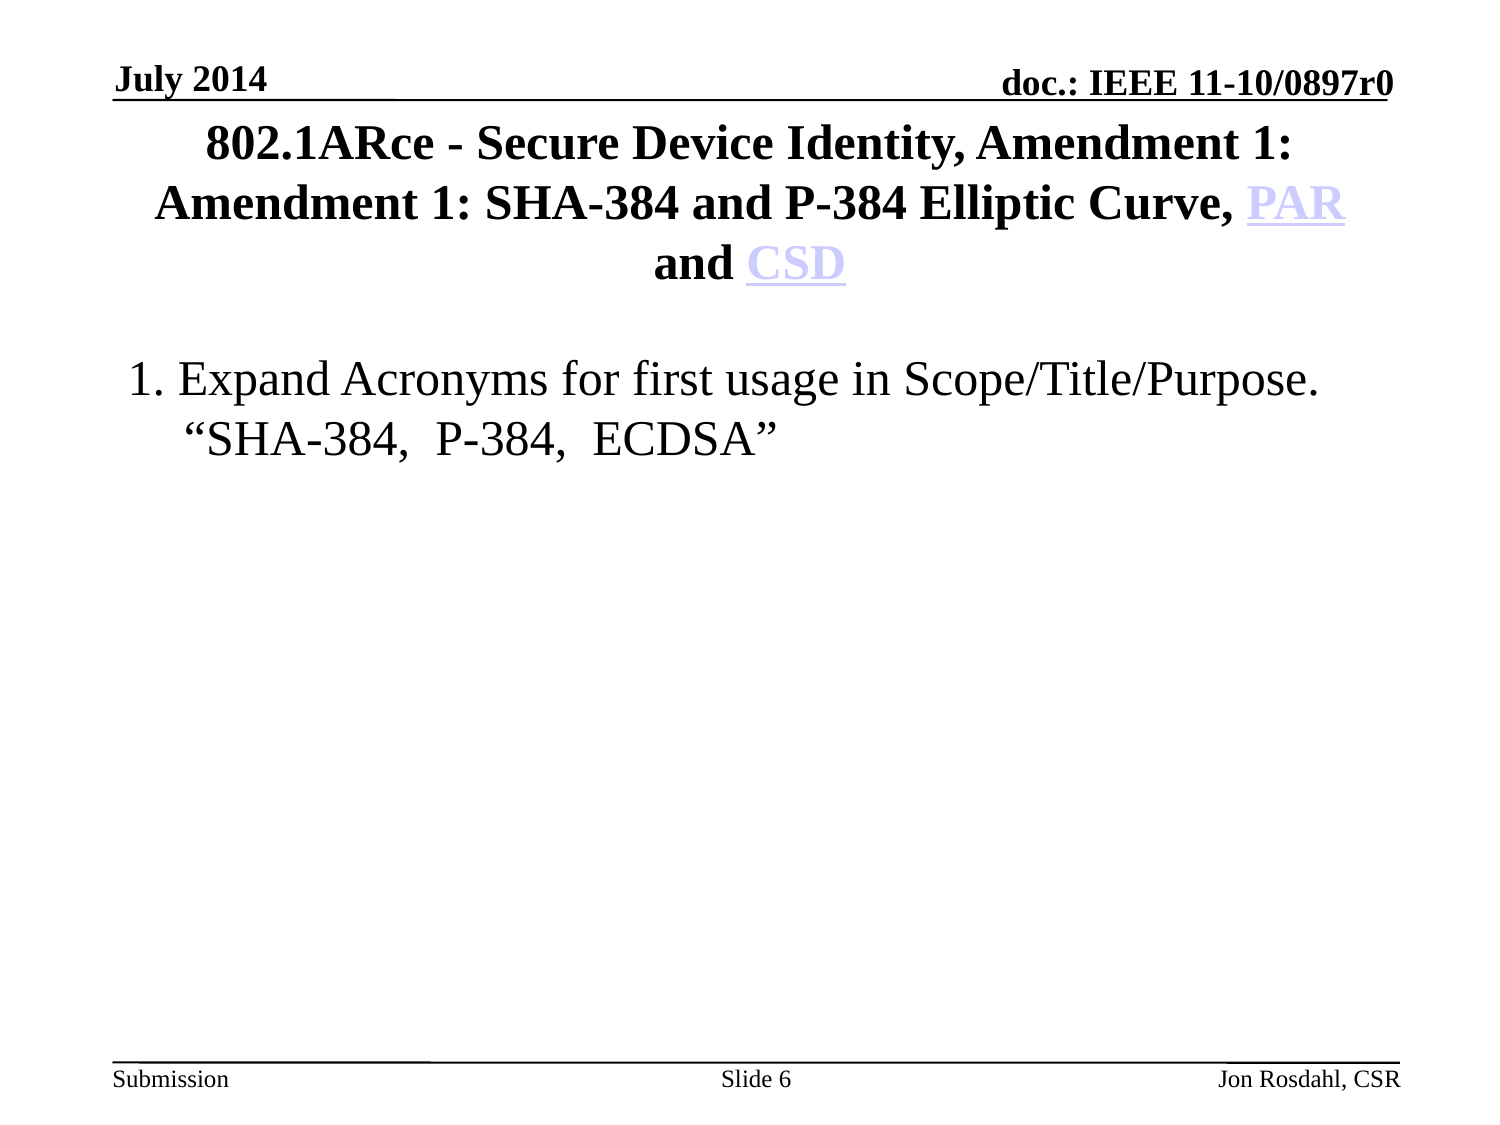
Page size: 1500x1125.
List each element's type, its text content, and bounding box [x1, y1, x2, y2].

slide_number Slide 6 [712, 1061, 800, 1123]
footer Jon Rosdahl, CSR [878, 1061, 1402, 1093]
title 802.1ARce - Secure Device Identity, Amendment 1: Amendment 1: SHA-384 and P-384 Elliptic Curve, PAR and CSD [112, 112, 1388, 288]
list 1. Expand Acronyms for first usage in Scope/Title/Purpose. “SHA-384, P-384, ECDSA” [112, 337, 1388, 1051]
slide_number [114, 54, 423, 100]
